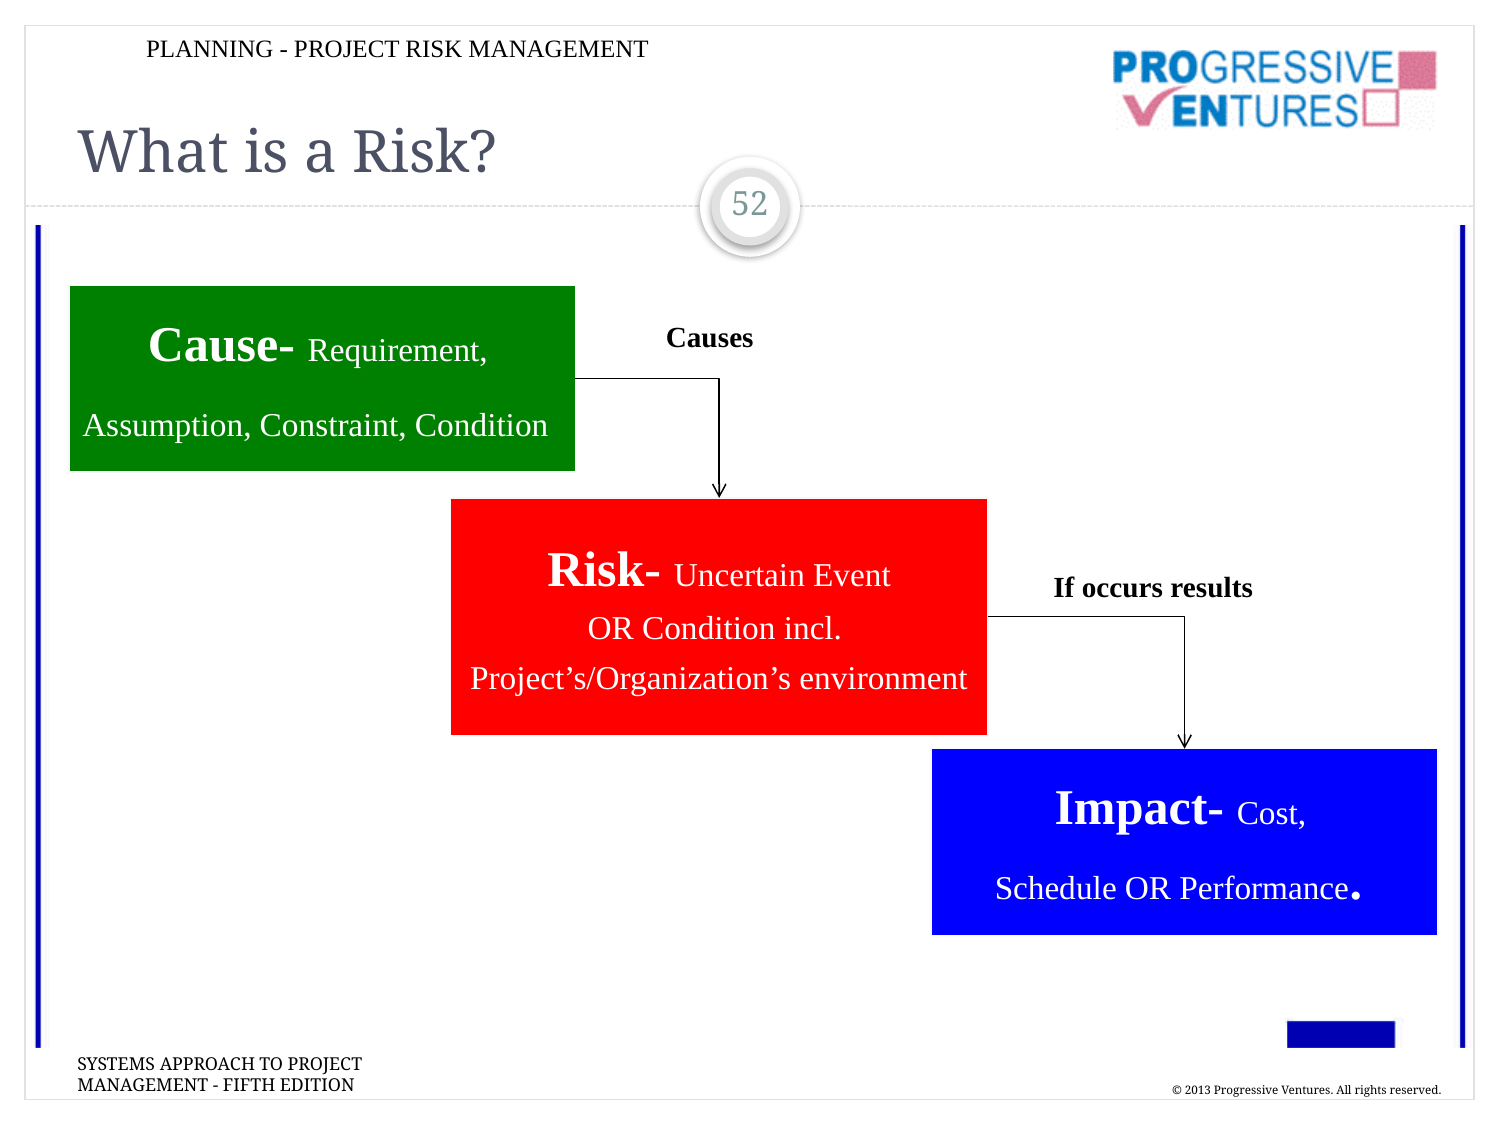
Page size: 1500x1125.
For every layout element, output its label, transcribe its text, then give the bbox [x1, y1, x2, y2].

picture [26, 225, 1473, 1047]
text_box Risk- Uncertain Event OR Condition incl. Project’s/Organization’s environment [450, 497, 988, 736]
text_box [575, 378, 720, 499]
text_box What is a Risk? [62, 103, 1463, 195]
text_box Cause- Requirement, Assumption, Constraint, Condition [68, 285, 576, 473]
list Planning - Project Risk Management [124, 24, 689, 71]
text_box Impact- Cost, Schedule OR Performance. [931, 748, 1438, 936]
slide_number 52 [712, 195, 788, 241]
picture [1112, 49, 1439, 103]
list © 2013 Progressive Ventures. All rights reserved. [1156, 1075, 1483, 1114]
text_box If occurs results [1038, 560, 1324, 611]
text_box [987, 616, 1185, 749]
text_box Causes [650, 310, 798, 361]
list Systems Approach to Project Management - Fifth Edition [62, 1055, 513, 1094]
